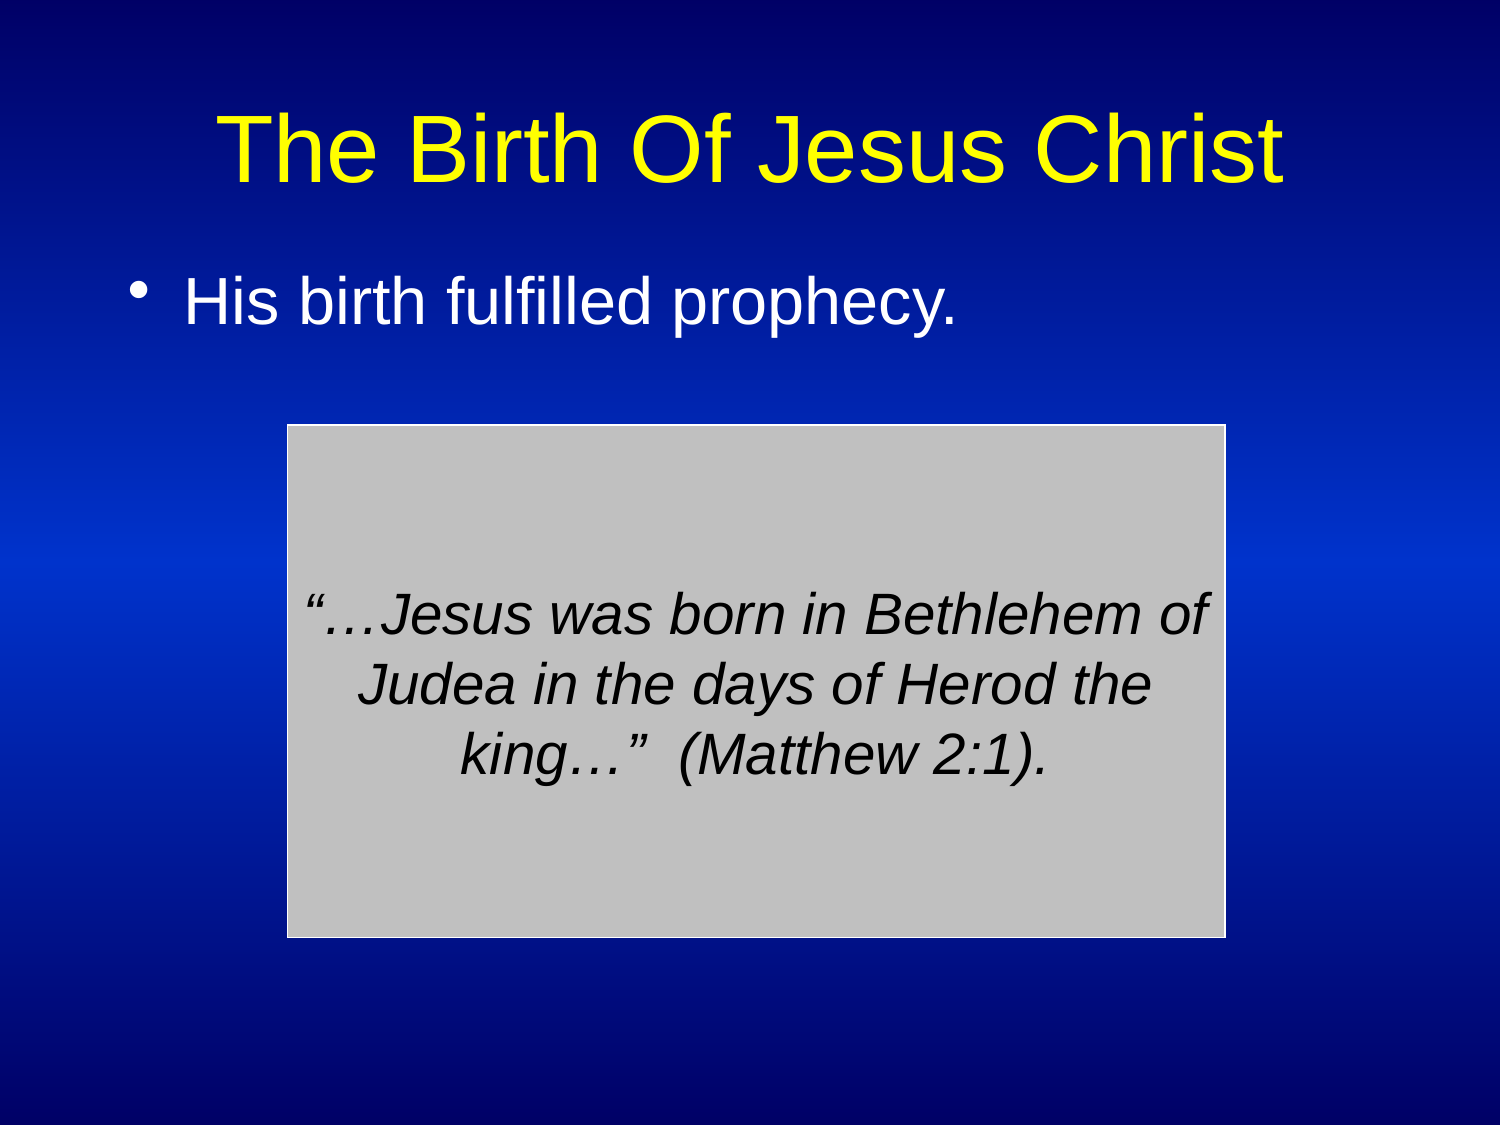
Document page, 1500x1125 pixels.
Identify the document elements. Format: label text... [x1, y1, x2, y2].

list His birth fulfilled prophecy. [112, 249, 1438, 438]
text_box “…Jesus was born in Bethlehem of Judea in the days of Herod the king…” (Matthew 2:1). [287, 424, 1225, 938]
title The Birth Of Jesus Christ [37, 50, 1463, 238]
